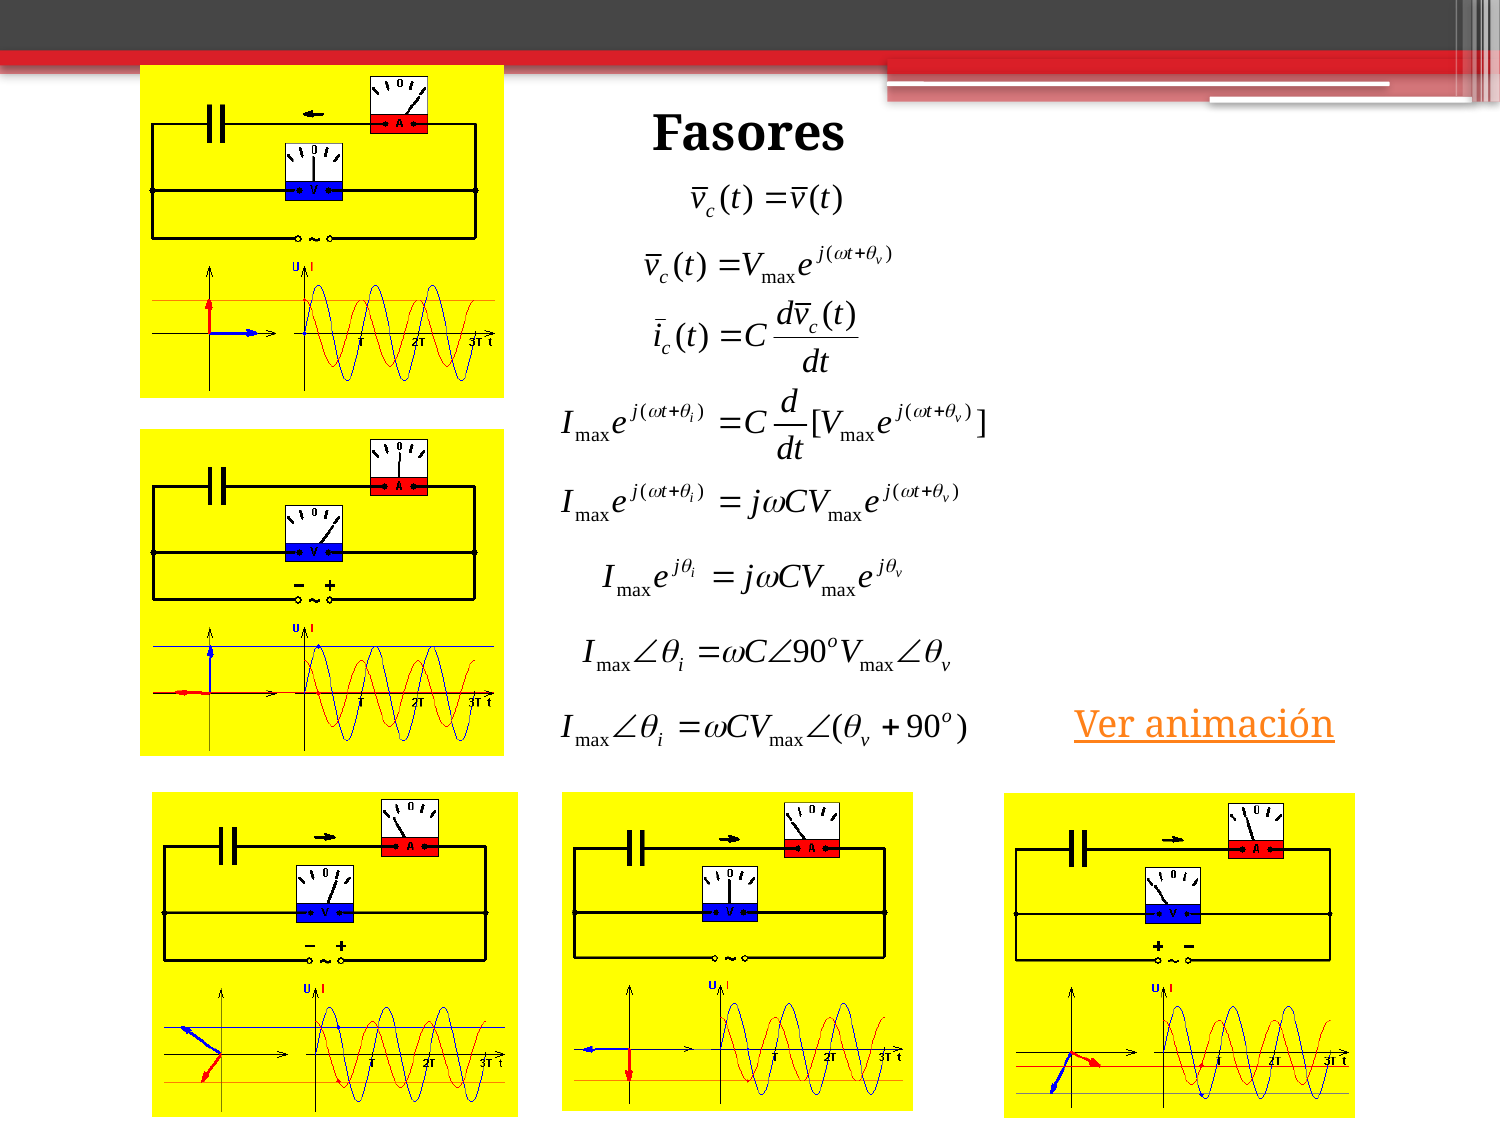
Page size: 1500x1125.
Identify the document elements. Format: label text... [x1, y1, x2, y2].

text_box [554, 700, 974, 756]
text_box Fasores [638, 92, 862, 168]
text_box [576, 625, 957, 681]
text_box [639, 238, 899, 293]
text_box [685, 174, 849, 227]
picture [562, 792, 913, 1111]
picture [1004, 792, 1355, 1118]
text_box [554, 379, 992, 468]
text_box Ver animación [1059, 692, 1350, 759]
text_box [648, 291, 865, 376]
picture [152, 792, 518, 1117]
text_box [554, 475, 967, 531]
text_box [595, 550, 912, 606]
picture [140, 65, 504, 398]
picture [140, 428, 504, 756]
